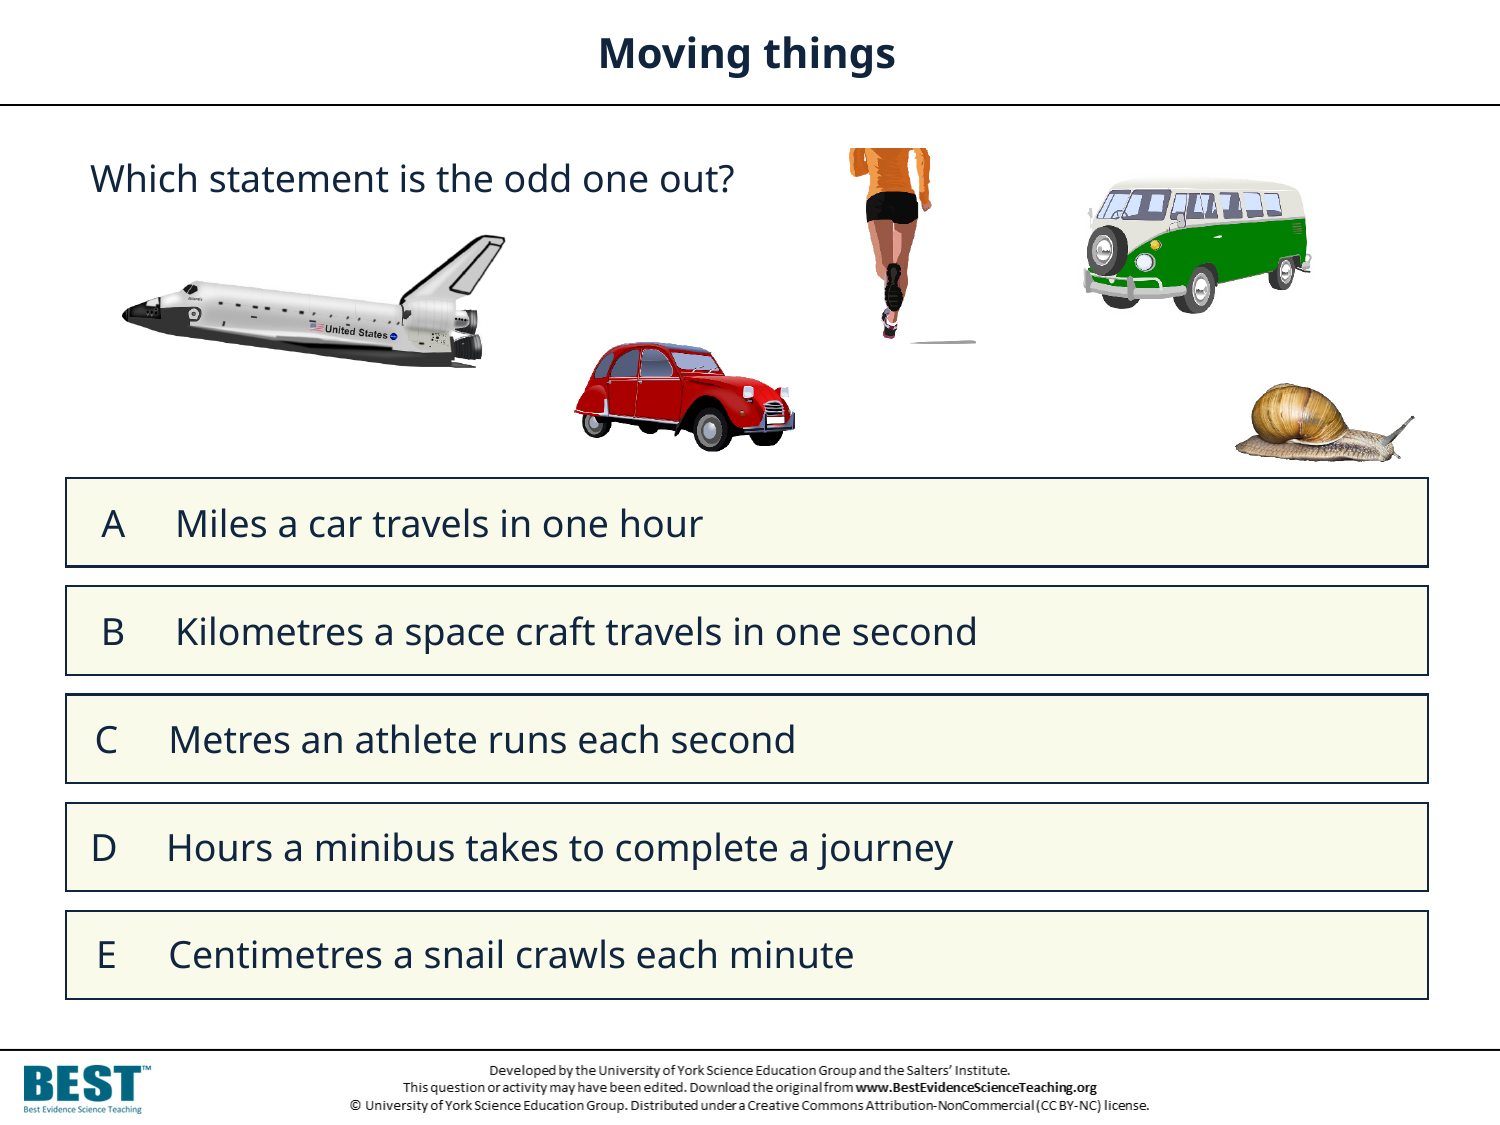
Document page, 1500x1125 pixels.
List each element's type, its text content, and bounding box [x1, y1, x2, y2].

picture [0, 104, 1500, 1124]
text_box Moving things [23, 4, 1471, 99]
